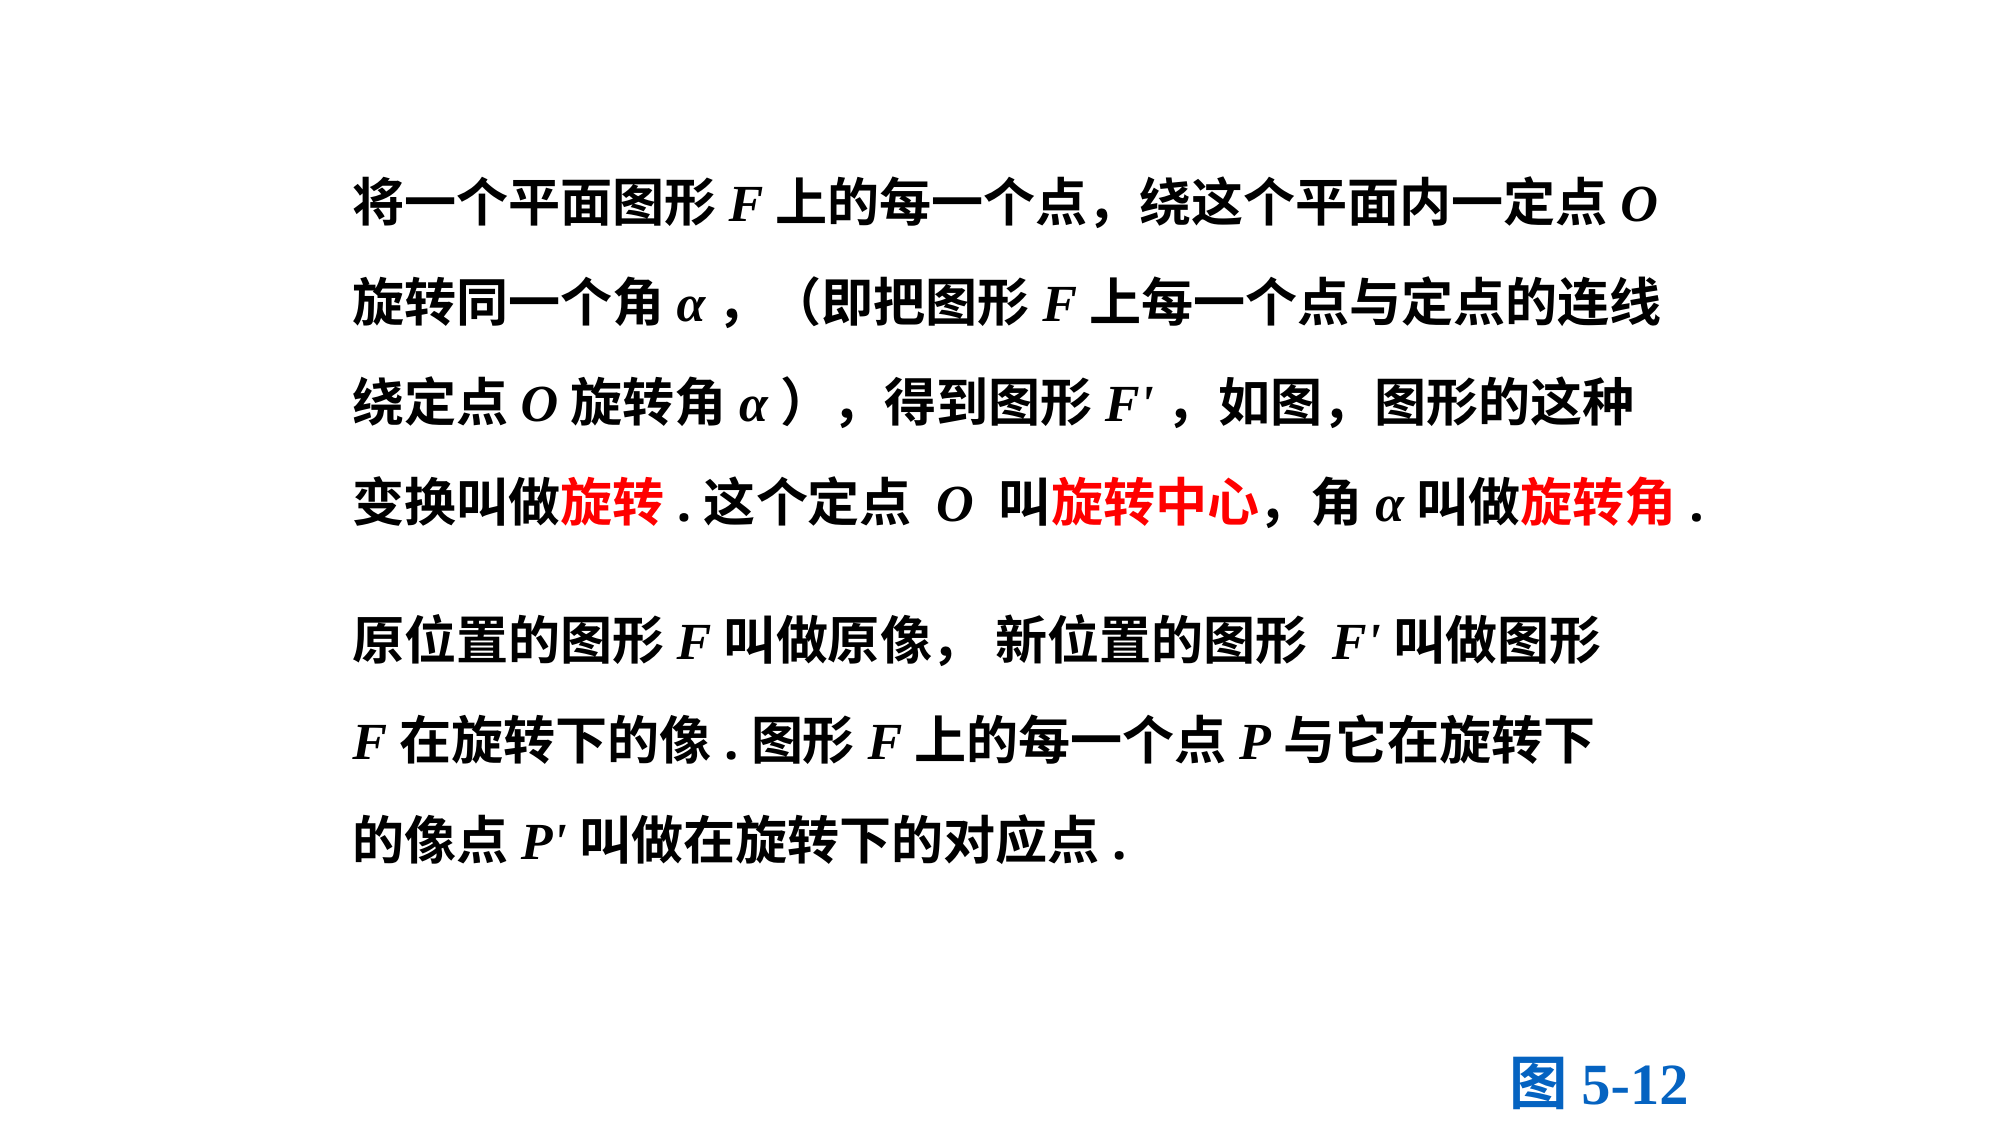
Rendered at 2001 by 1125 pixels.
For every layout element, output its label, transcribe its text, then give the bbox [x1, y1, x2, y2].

text_box 原位置的图形F叫做原像， 新位置的图形 F'叫做图形F在旋转下的像.图形F上的每一个点P与它在旋转下的像点P'叫做在旋转下的对应点. [337, 562, 1650, 877]
text_box 将一个平面图形F上的每一个点，绕这个平面内一定点O旋转同一个角α，（即把图形F上每一个点与定点的连线绕定点O旋转角α），得到图形F'，如图，图形的这种变换叫做旋转.这个定点 O 叫旋转中心，角α叫做旋转角. [337, 124, 1700, 540]
text_box 图5-12 [1494, 996, 1704, 1124]
